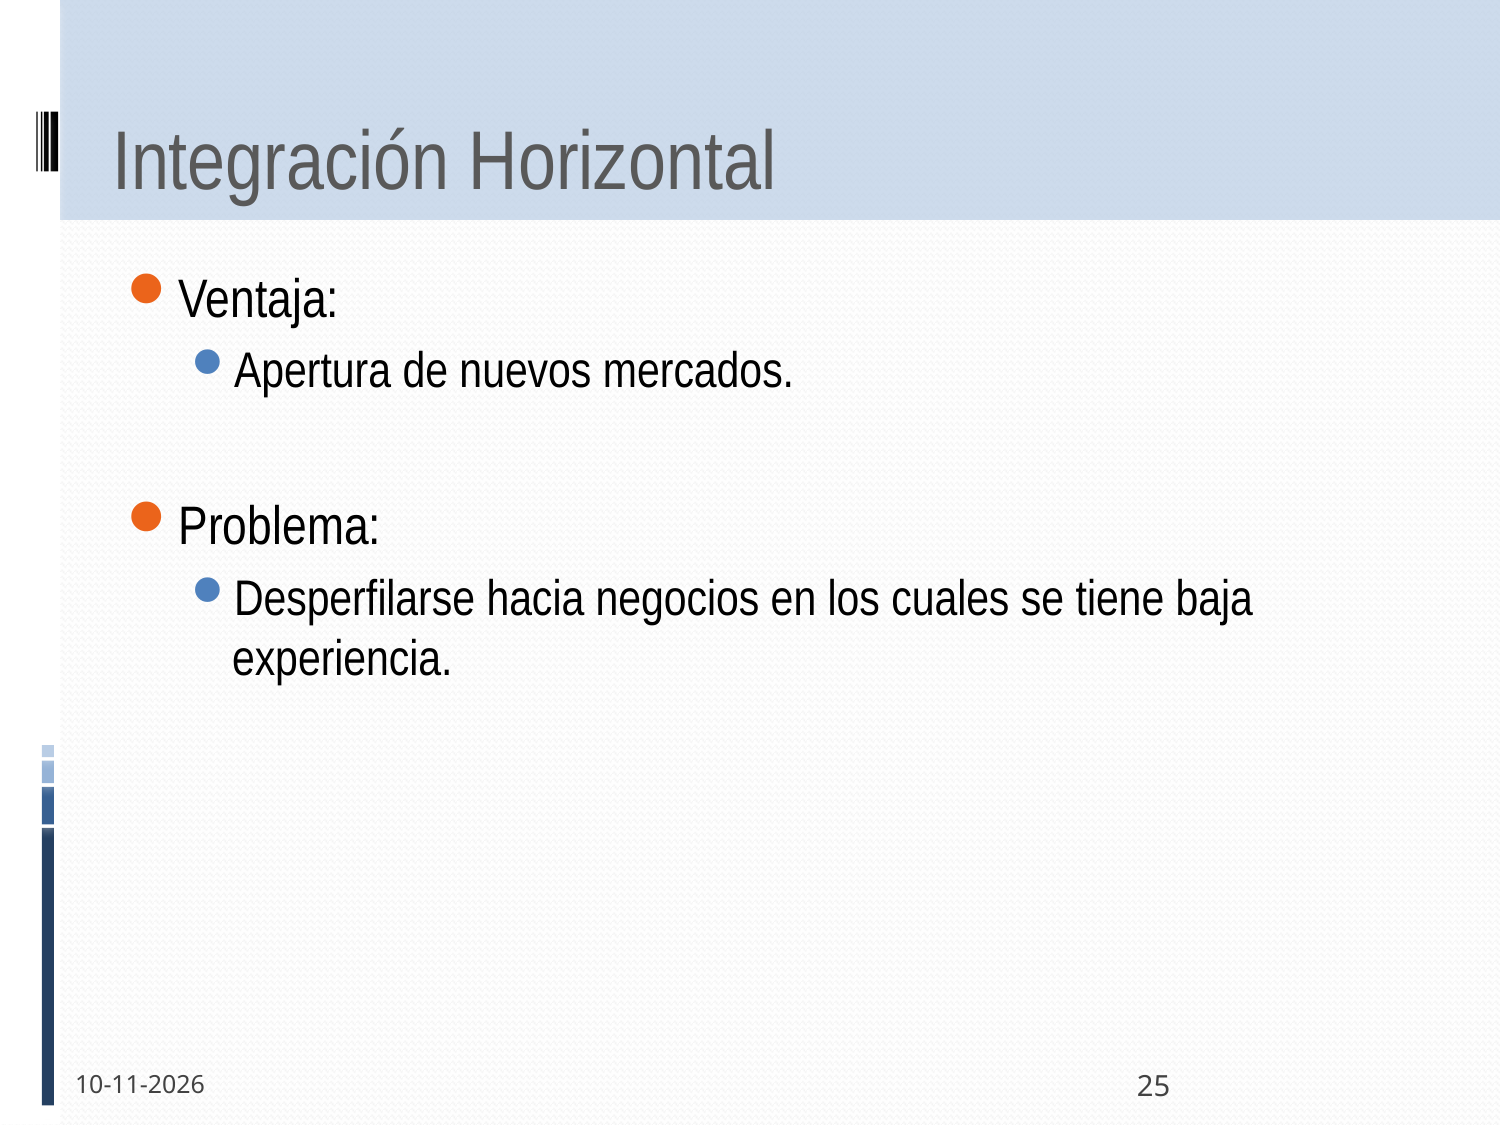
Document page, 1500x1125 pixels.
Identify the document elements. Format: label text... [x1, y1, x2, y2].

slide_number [75, 1042, 243, 1103]
list Ventaja: Apertura de nuevos mercados. Problema: Desperfilarse hacia negocios en los cuales se tiene baja experiencia. [111, 255, 1436, 1038]
title Integración Horizontal [111, 18, 1436, 207]
slide_number 25 [1045, 1046, 1171, 1107]
